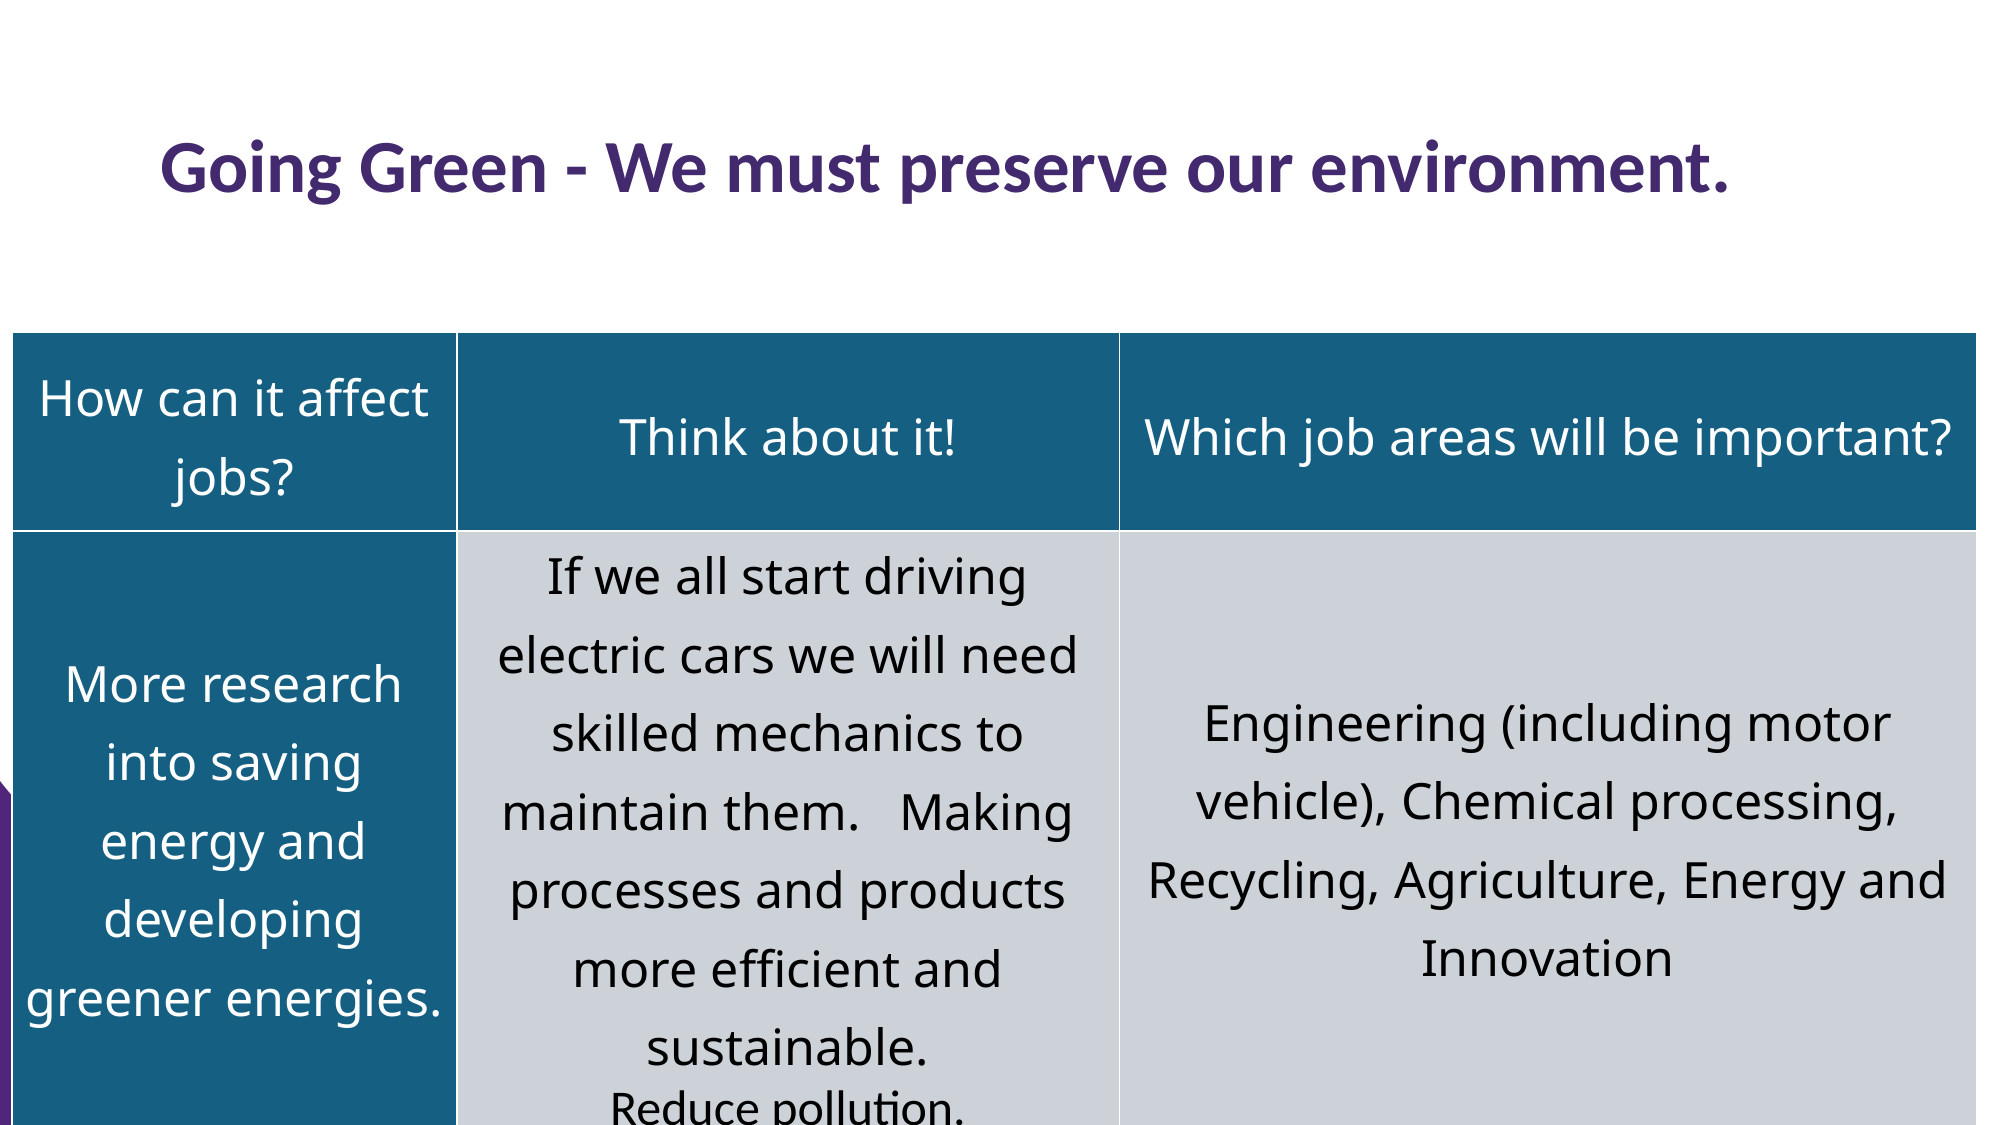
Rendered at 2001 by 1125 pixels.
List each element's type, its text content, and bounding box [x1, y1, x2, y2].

table_cell Engineering (including motor vehicle), Chemical processing, Recycling, Agriculture, Energy and Innovation [1120, 532, 1976, 1125]
table_header Which job areas will be important? [1120, 333, 1976, 530]
table_cell If we all start driving electric cars we will need skilled mechanics to maintain them. Making processes and products more efficient and sustainable. Reduce pollution. [458, 532, 1119, 1125]
table_cell More research into saving energy and developing greener energies. [13, 532, 456, 1125]
picture [0, 1, 2000, 1125]
table_header How can it affect jobs? [13, 333, 456, 530]
title Going Green - We must preserve our environment. [31, 59, 1863, 278]
table_header Think about it! [458, 333, 1119, 530]
